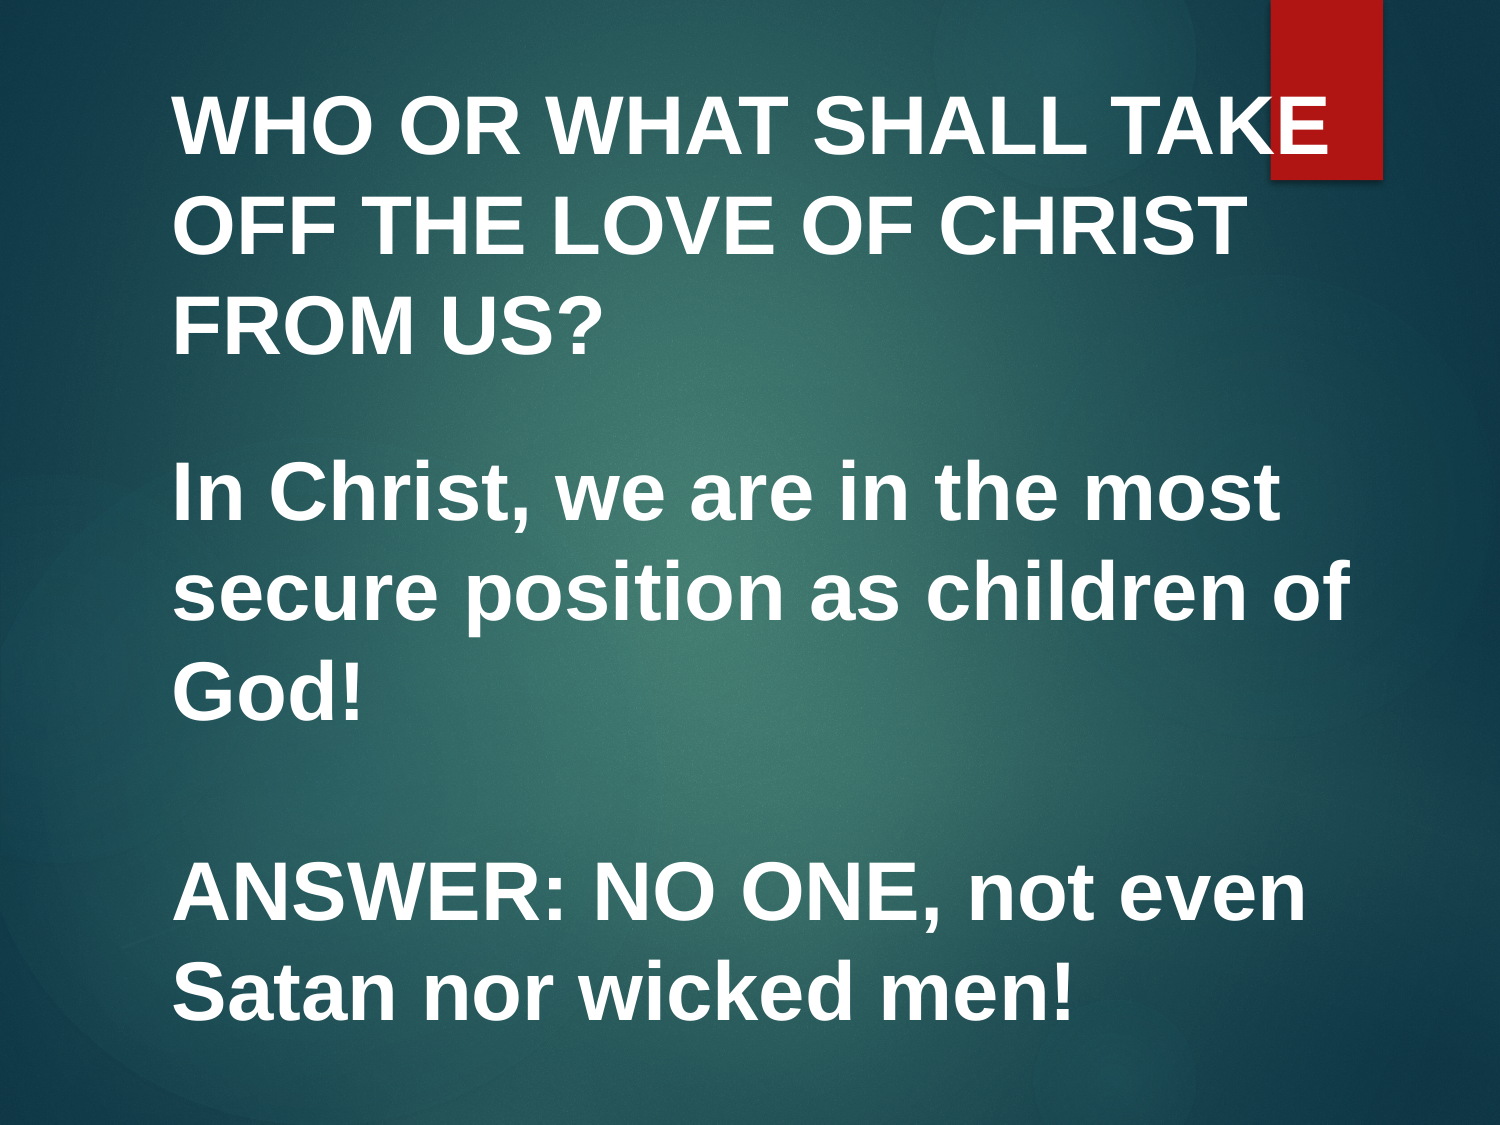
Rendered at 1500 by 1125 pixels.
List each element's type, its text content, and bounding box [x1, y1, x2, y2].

text_box WHO OR WHAT SHALL TAKE OFF THE LOVE OF CHRIST FROM US? [157, 63, 1455, 379]
text_box In Christ, we are in the most secure position as children of God! ANSWER: NO ONE, not even Satan nor wicked men! [157, 429, 1418, 1045]
